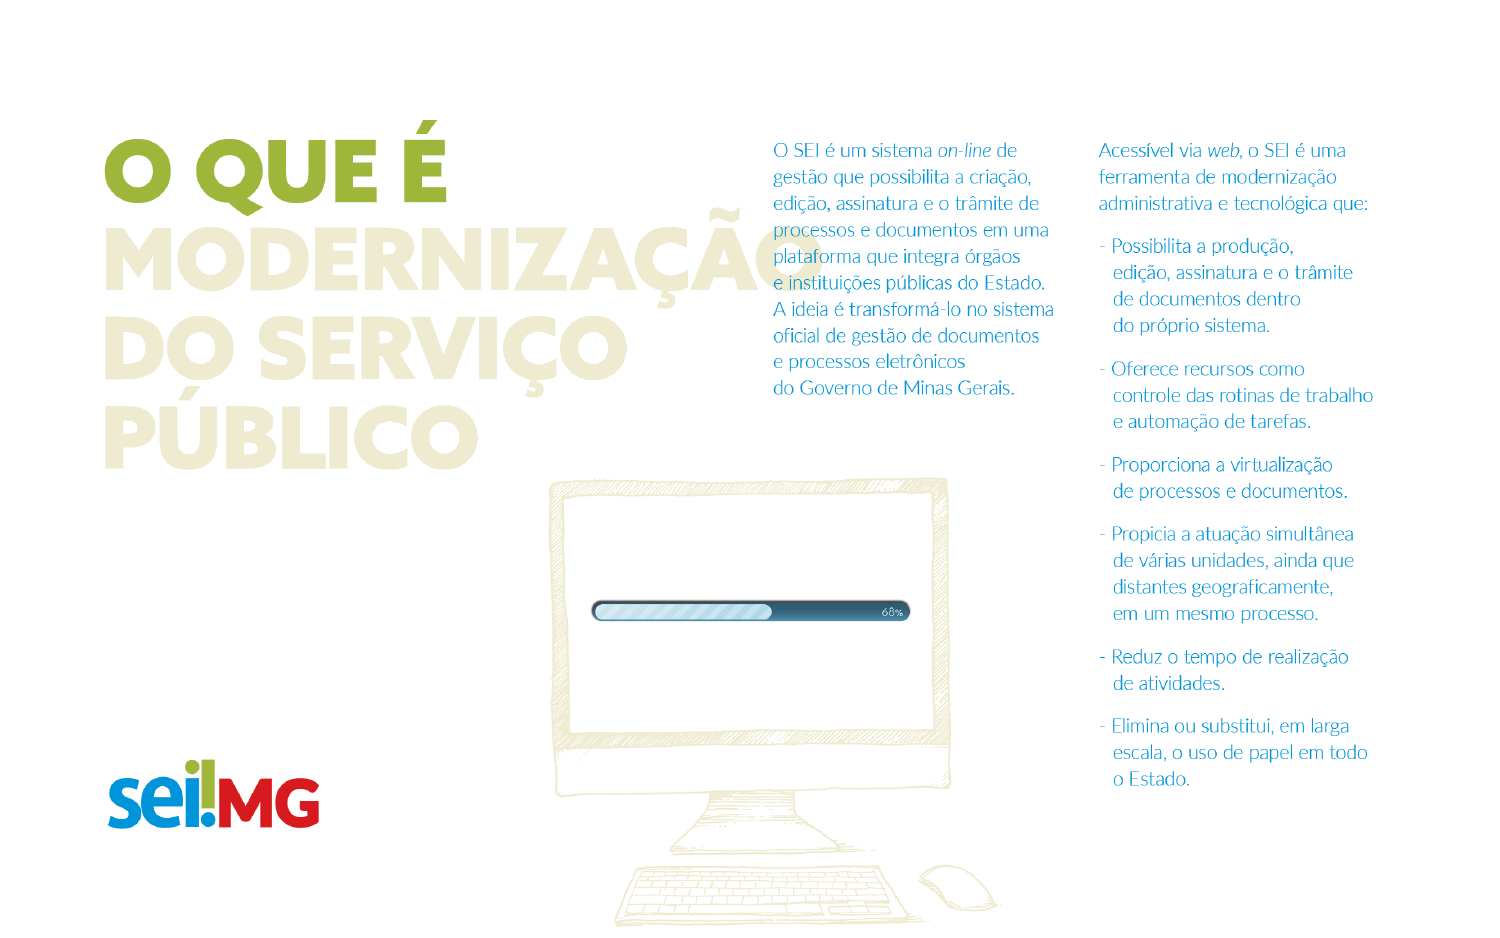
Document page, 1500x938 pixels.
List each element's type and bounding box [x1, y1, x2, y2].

list [0, 0, 1500, 938]
